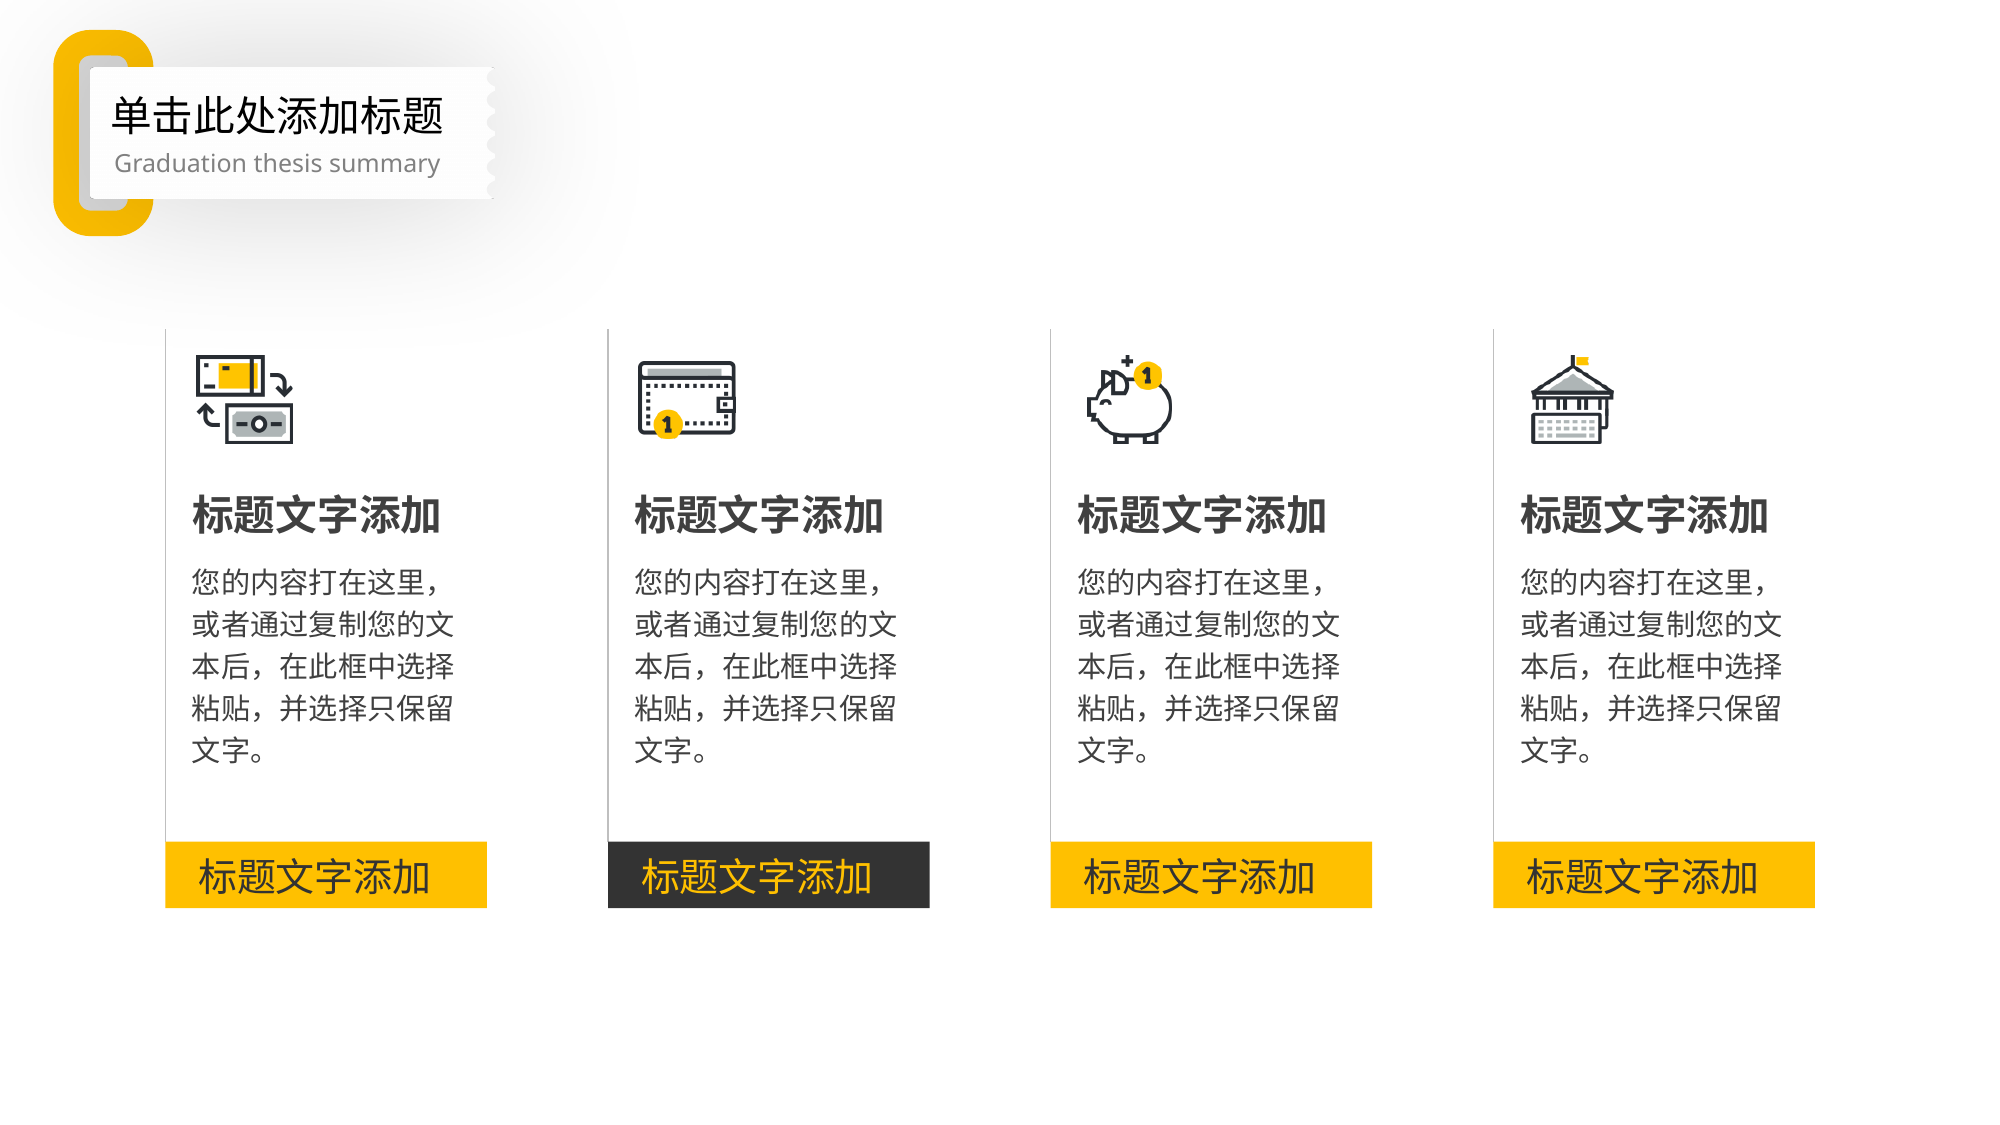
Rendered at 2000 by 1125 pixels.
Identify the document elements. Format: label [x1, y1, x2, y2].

text_box [607, 329, 936, 909]
text_box [1050, 329, 1378, 909]
text_box [1493, 329, 1821, 909]
text_box [65, 42, 501, 224]
text_box [165, 329, 493, 909]
